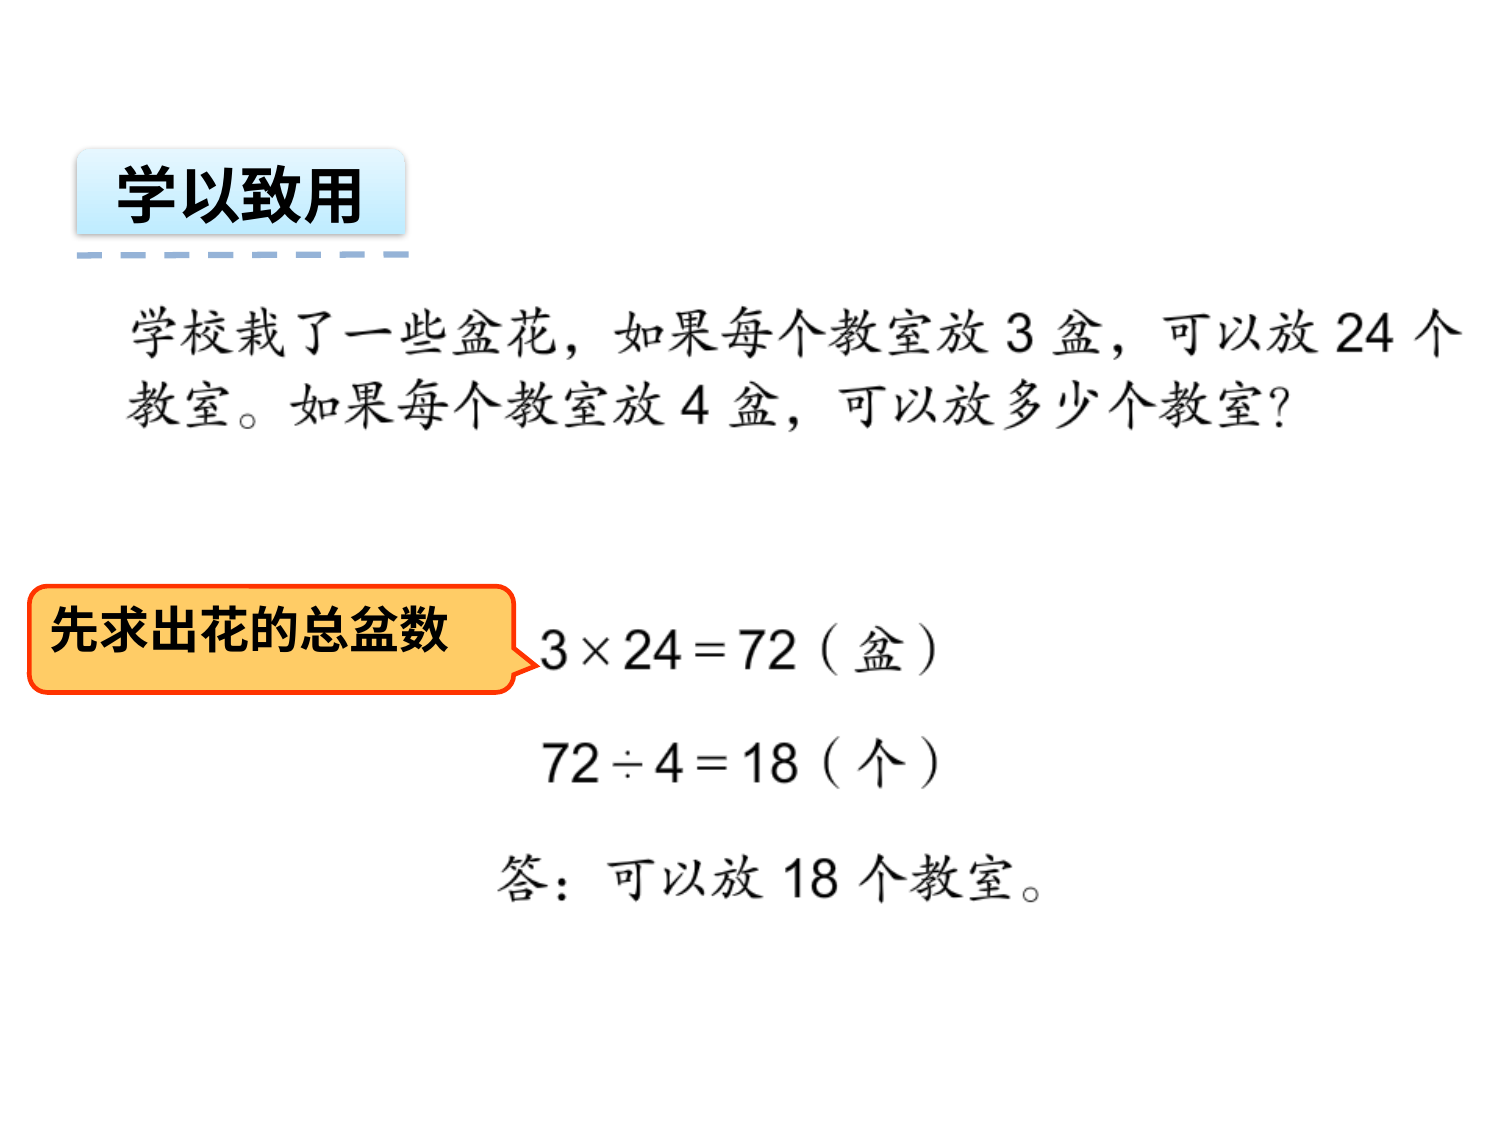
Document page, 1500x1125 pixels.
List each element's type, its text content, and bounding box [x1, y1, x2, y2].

picture [489, 845, 1042, 908]
picture [525, 609, 950, 679]
picture [525, 727, 956, 797]
text_box 学以致用 [76, 148, 406, 235]
picture [111, 302, 1467, 441]
text_box 先求出花的总盆数 [29, 586, 520, 693]
